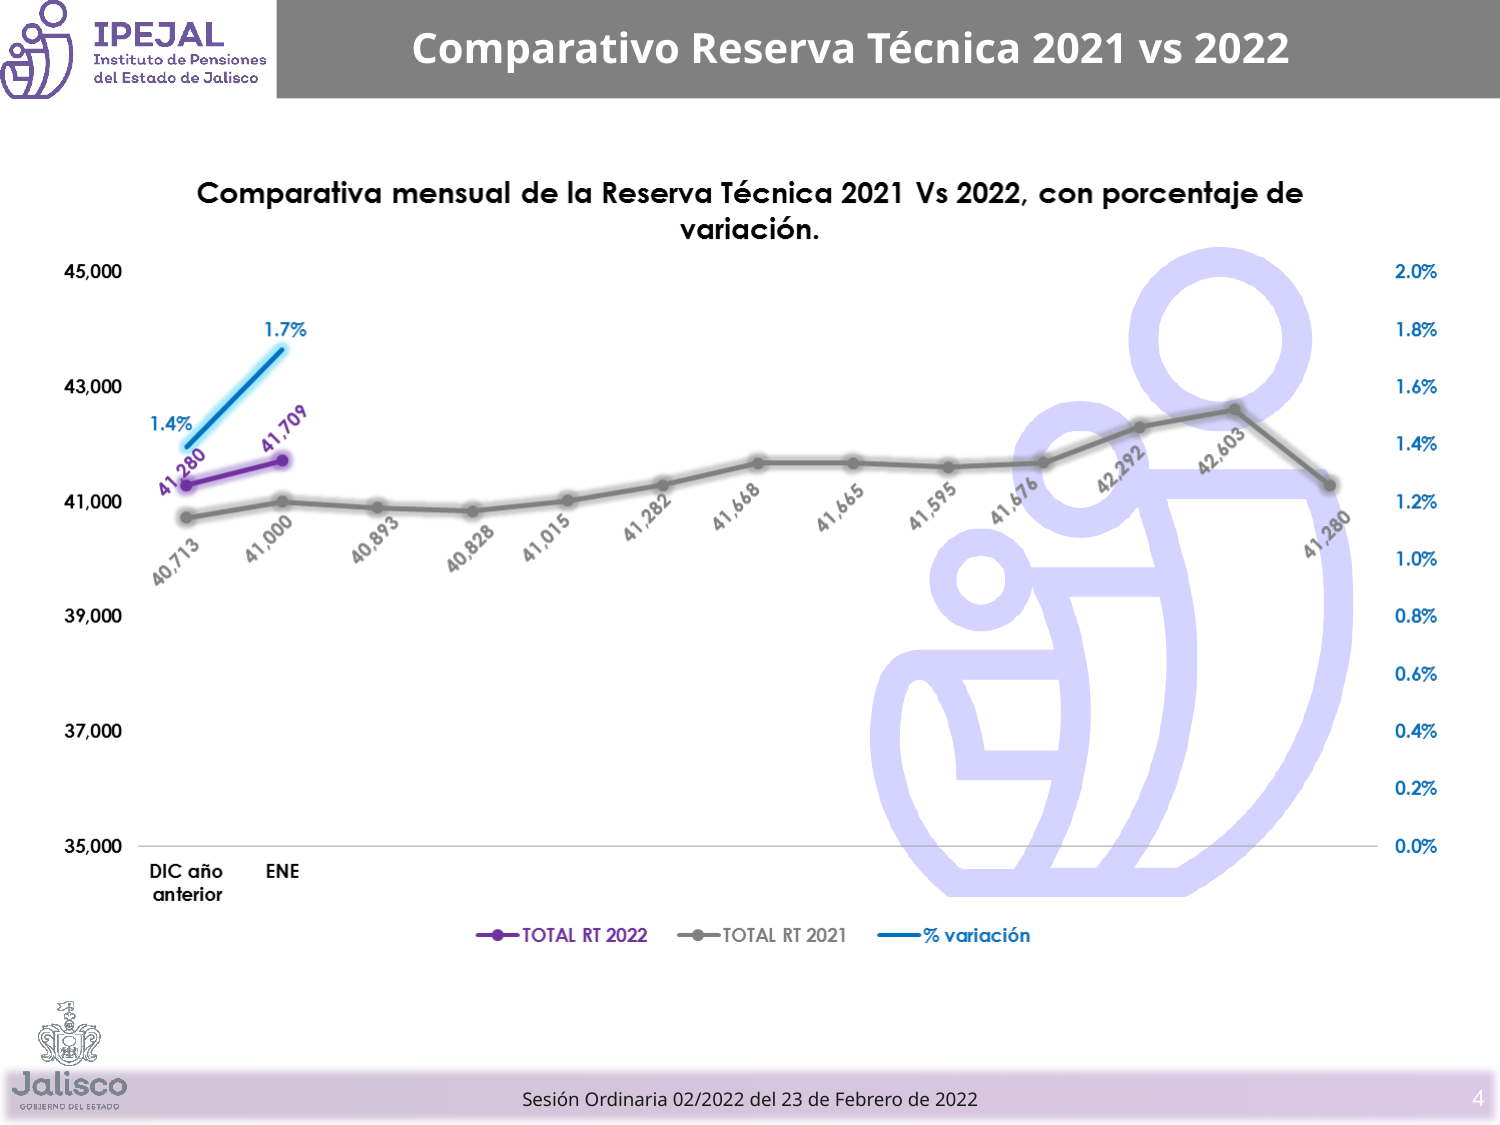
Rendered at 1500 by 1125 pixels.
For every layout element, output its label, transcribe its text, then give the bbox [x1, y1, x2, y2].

picture [0, 0, 266, 99]
footer Sesión Ordinaria 02/2022 del 23 de Febrero de 2022 [471, 1081, 1029, 1116]
slide_number 4 [1149, 1069, 1500, 1125]
title Comparativo Reserva Técnica 2021 vs 2022 [277, 1, 1425, 99]
picture [49, 158, 1451, 967]
picture [0, 993, 153, 1120]
